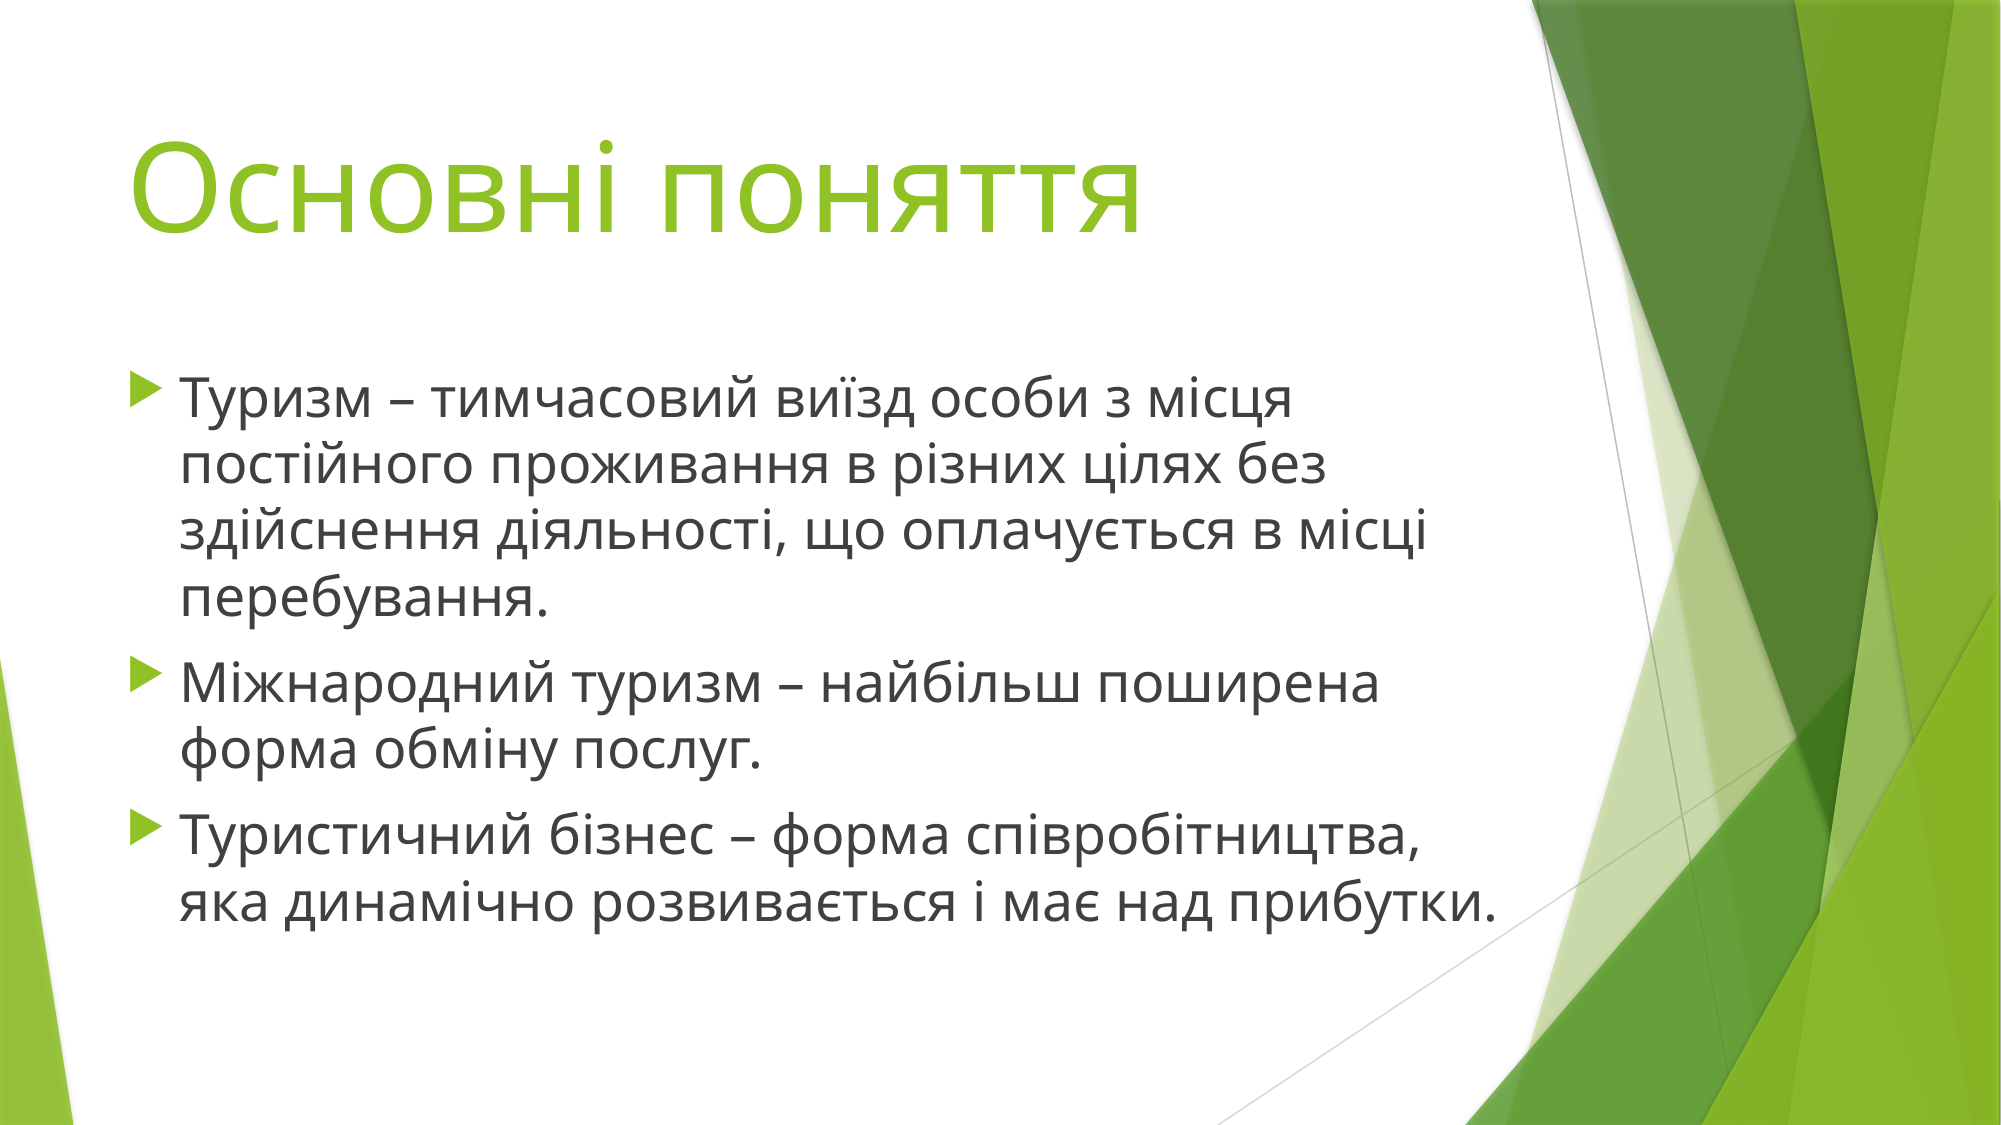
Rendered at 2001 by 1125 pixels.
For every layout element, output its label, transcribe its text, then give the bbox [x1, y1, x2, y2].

title Основні поняття [111, 99, 1522, 317]
list Туризм – тимчасовий виїзд особи з місця постійного проживання в різних цілях без здійснення діяльності, що оплачується в місці перебування. Міжнародний туризм – найбільш поширена форма обміну послуг. Туристичний бізнес – форма співробітництва, яка динамічно розвивається і має над прибутки. [111, 354, 1522, 992]
